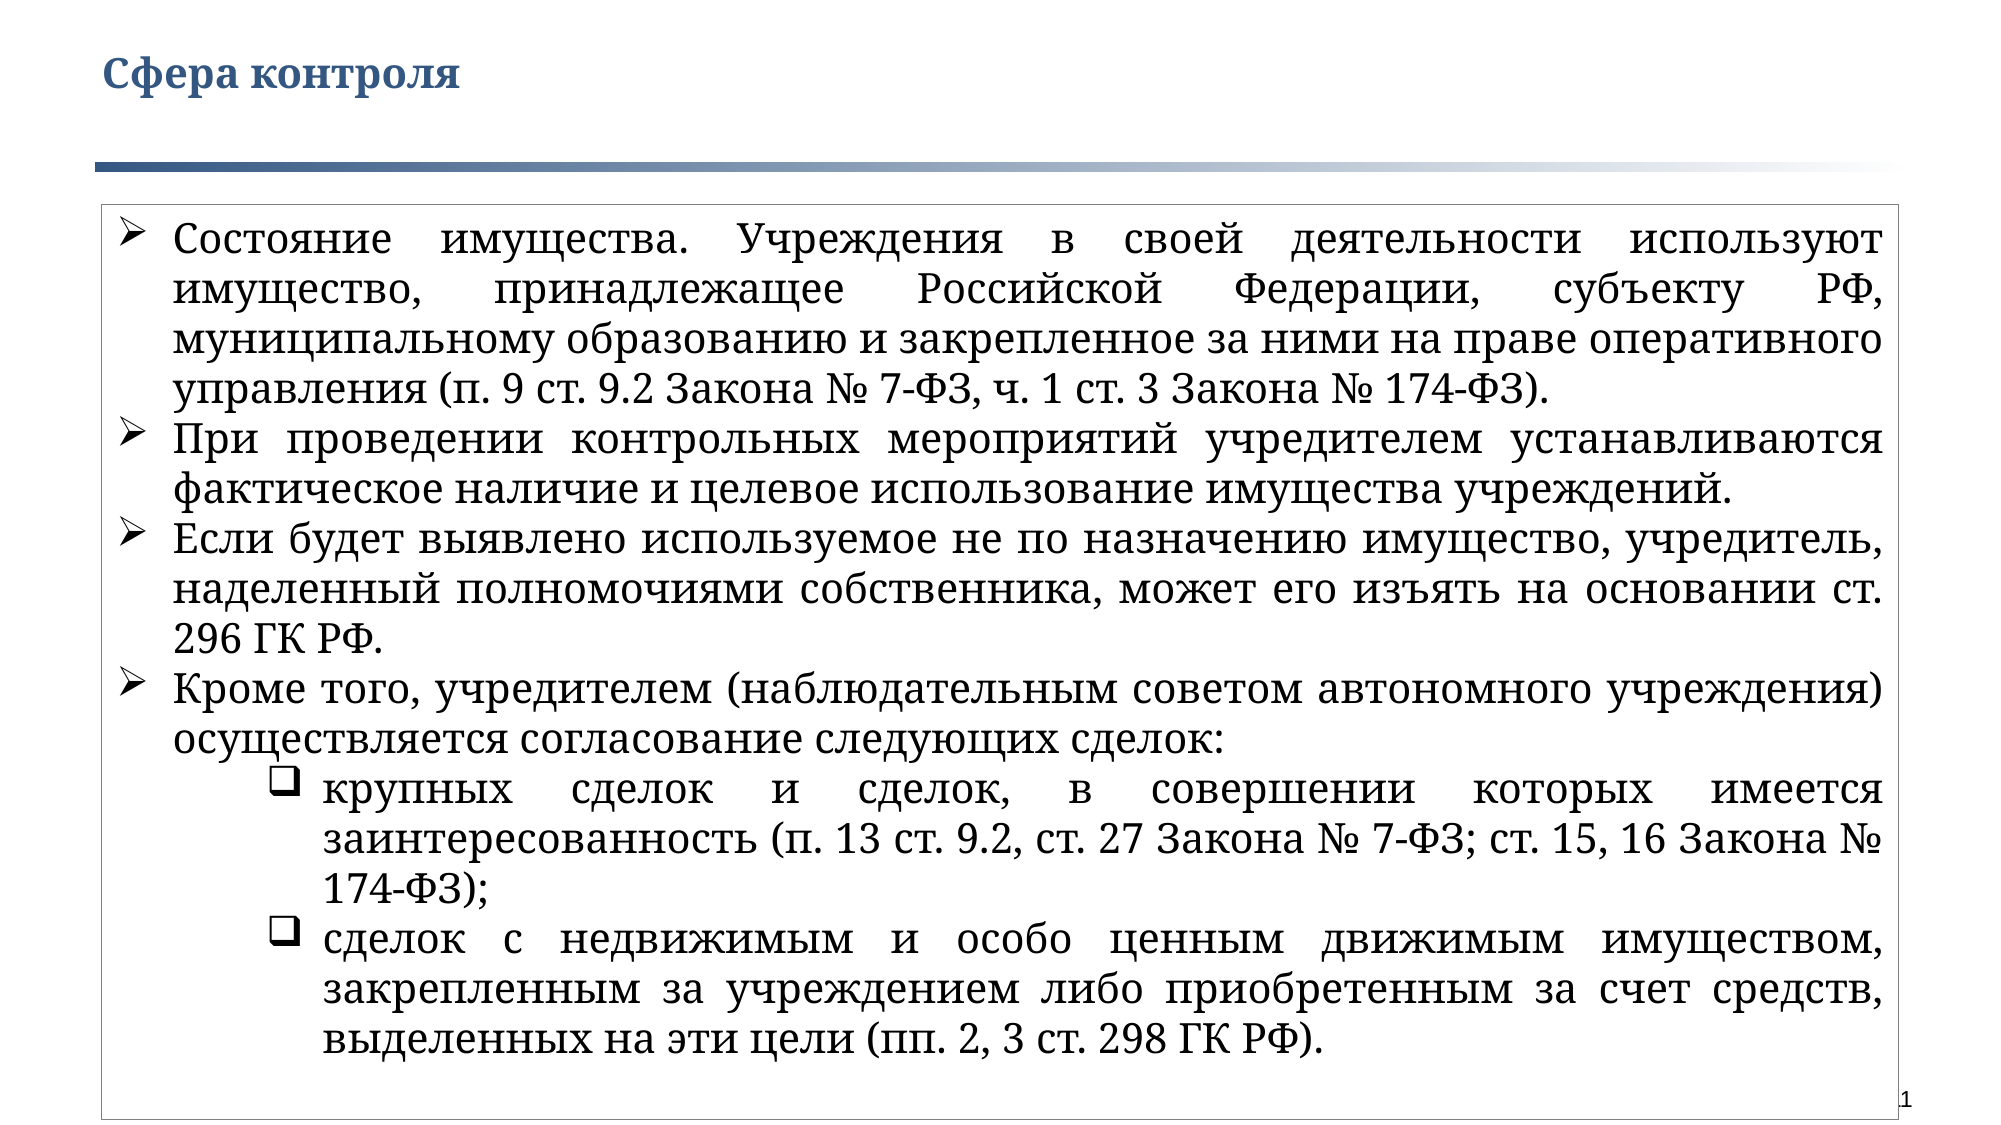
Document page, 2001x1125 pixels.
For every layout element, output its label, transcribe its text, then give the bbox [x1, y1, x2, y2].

text_box Состояние имущества. Учреждения в своей деятельности используют имущество, принадлежащее Российской Федерации, субъекту РФ, муниципальному образованию и закрепленное за ними на праве оперативного управления (п. 9 ст. 9.2 Закона № 7-ФЗ, ч. 1 ст. 3 Закона № 174-ФЗ). При проведении контрольных мероприятий учредителем устанавливаются фактическое наличие и целевое использование имущества учреждений. Если будет выявлено используемое не по назначению имущество, учредитель, наделенный полномочиями собственника, может его изъять на основании ст. 296 ГК РФ. Кроме того, учредителем (наблюдательным советом автономного учреждения) осуществляется согласование следующих сделок: крупных сделок и сделок, в совершении которых имеется заинтересованность (п. 13 ст. 9.2, ст. 27 Закона № 7-ФЗ; ст. 15, 16 Закона № 174-ФЗ); сделок с недвижимым и особо ценным движимым имуществом, закрепленным за учреждением либо приобретенным за счет средств, выделенных на эти цели (пп. 2, 3 ст. 298 ГК РФ). [101, 204, 1899, 1120]
text_box Сфера контроля [87, 39, 1748, 131]
